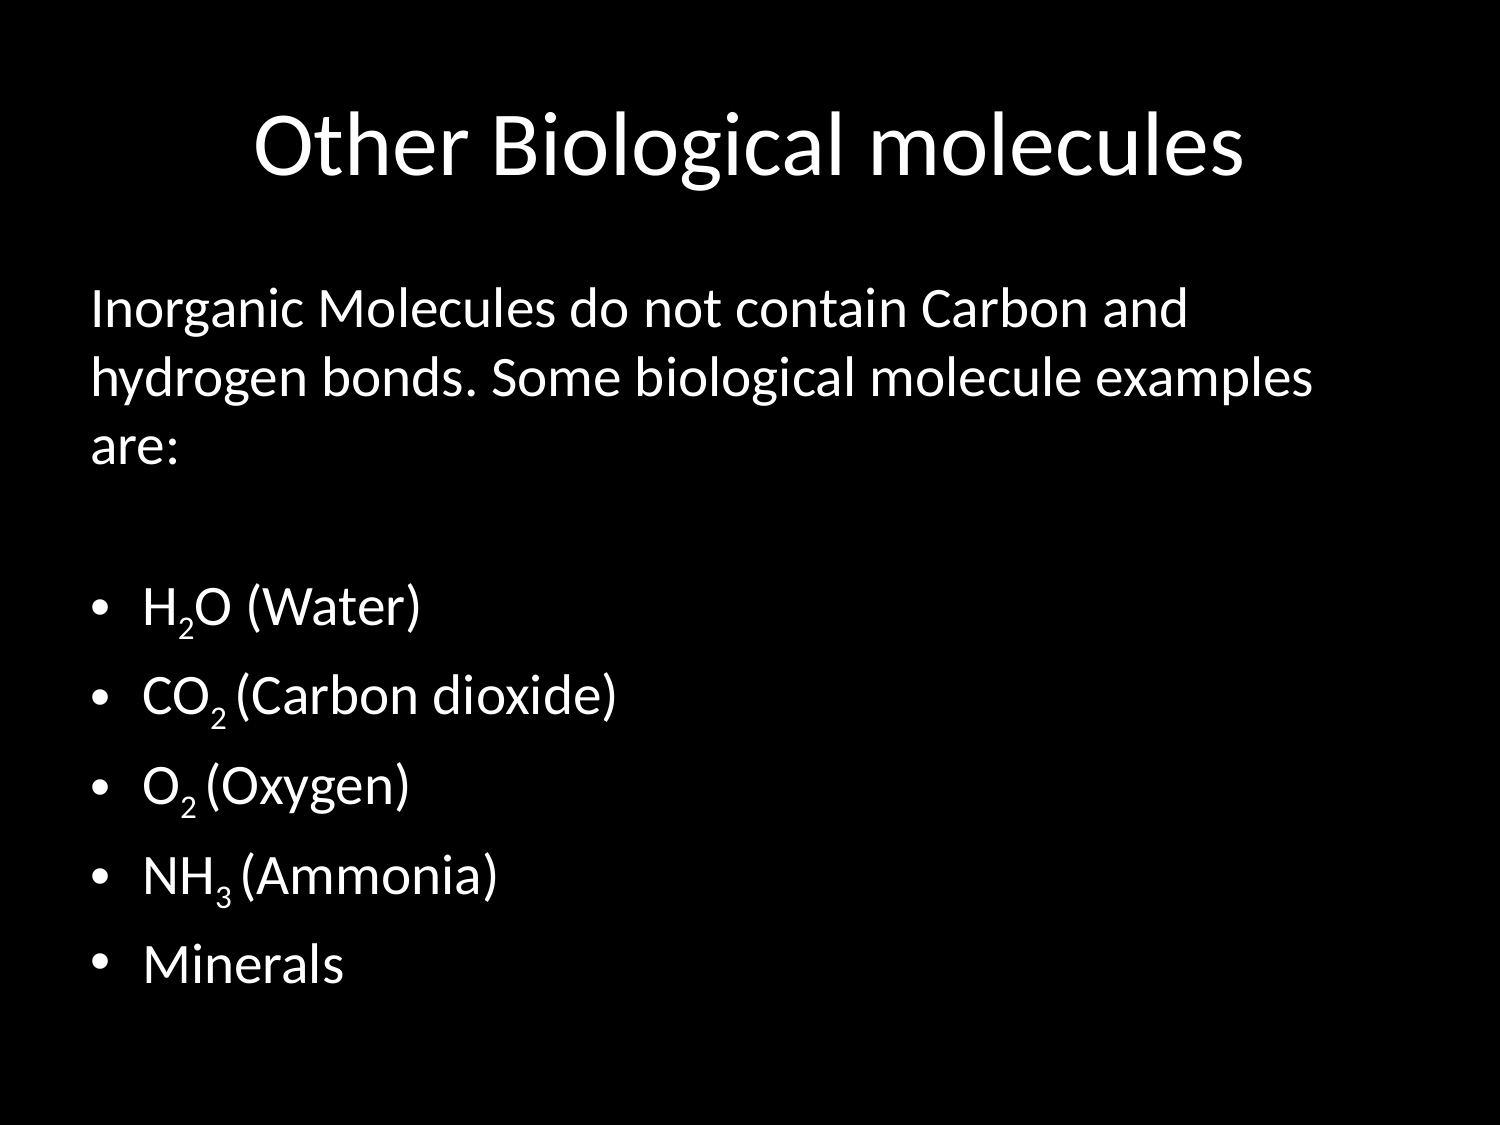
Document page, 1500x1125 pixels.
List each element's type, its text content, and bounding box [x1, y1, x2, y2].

title Other Biological molecules [75, 45, 1425, 233]
list Inorganic Molecules do not contain Carbon and hydrogen bonds. Some biological molecule examples are: H2O (Water) CO2 (Carbon dioxide) O2 (Oxygen) NH3 (Ammonia) Minerals [75, 262, 1425, 1005]
